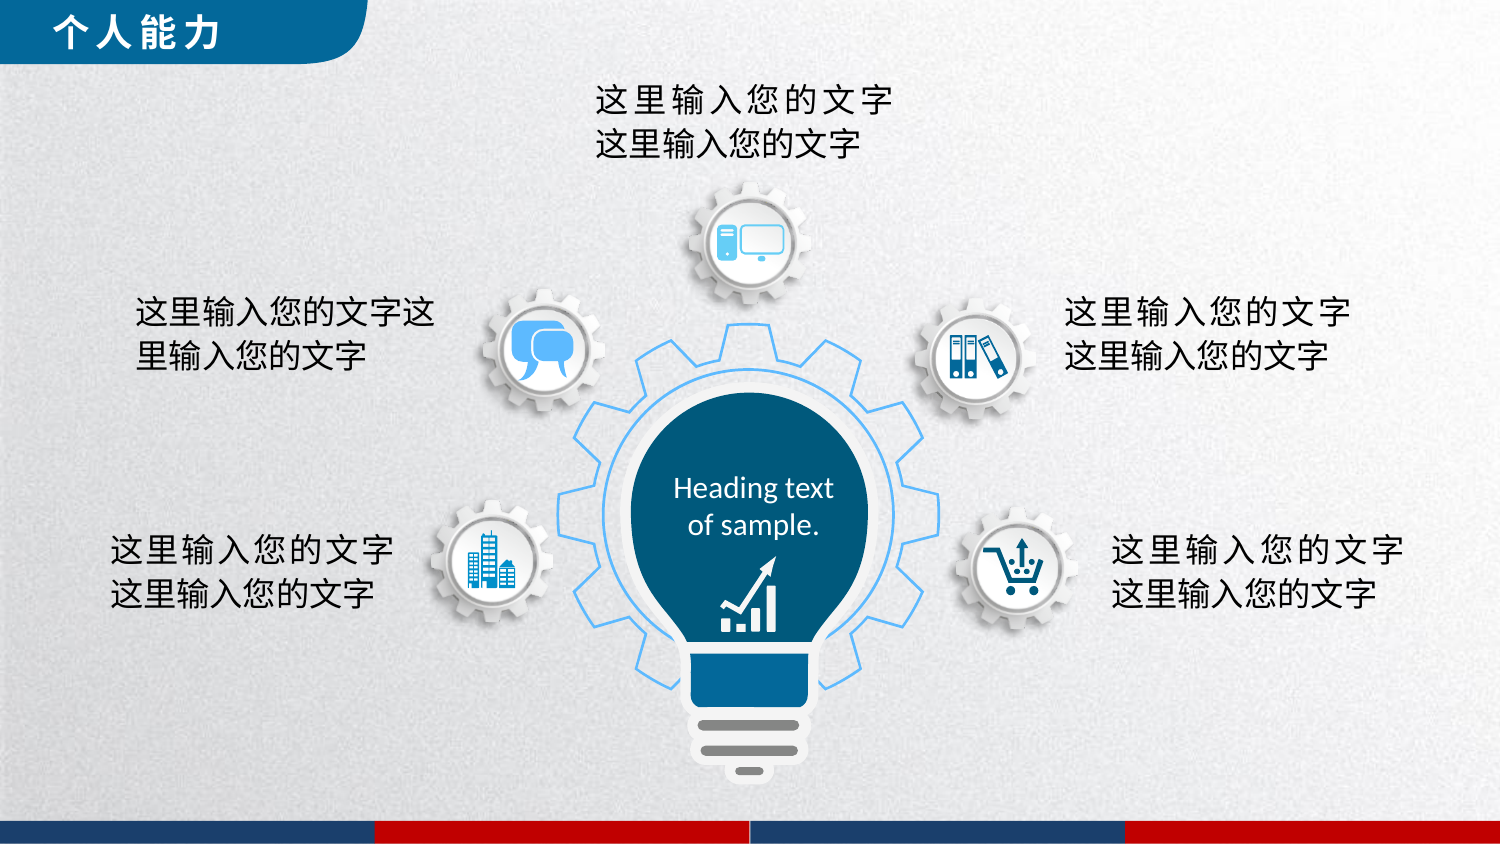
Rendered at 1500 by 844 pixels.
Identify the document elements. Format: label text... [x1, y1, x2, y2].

text_box [556, 422, 614, 629]
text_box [689, 182, 811, 306]
picture [0, 0, 1500, 820]
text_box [0, 0, 368, 65]
text_box 这里输入您的文字这里输入您的文字 [95, 518, 411, 621]
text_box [483, 289, 605, 413]
text_box [634, 322, 863, 380]
text_box [883, 431, 941, 629]
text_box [431, 500, 553, 624]
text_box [915, 297, 1037, 421]
text_box [883, 400, 904, 410]
text_box 这里输入您的文字这里输入您的文字 [1049, 280, 1367, 383]
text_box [956, 507, 1078, 631]
text_box 这里输入您的文字这里输入您的文字 [580, 67, 909, 170]
text_box 这里输入您的文字这里输入您的文字 [1096, 518, 1420, 621]
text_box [619, 381, 879, 785]
text_box 这里输入您的文字这里输入您的文字 [120, 280, 451, 383]
